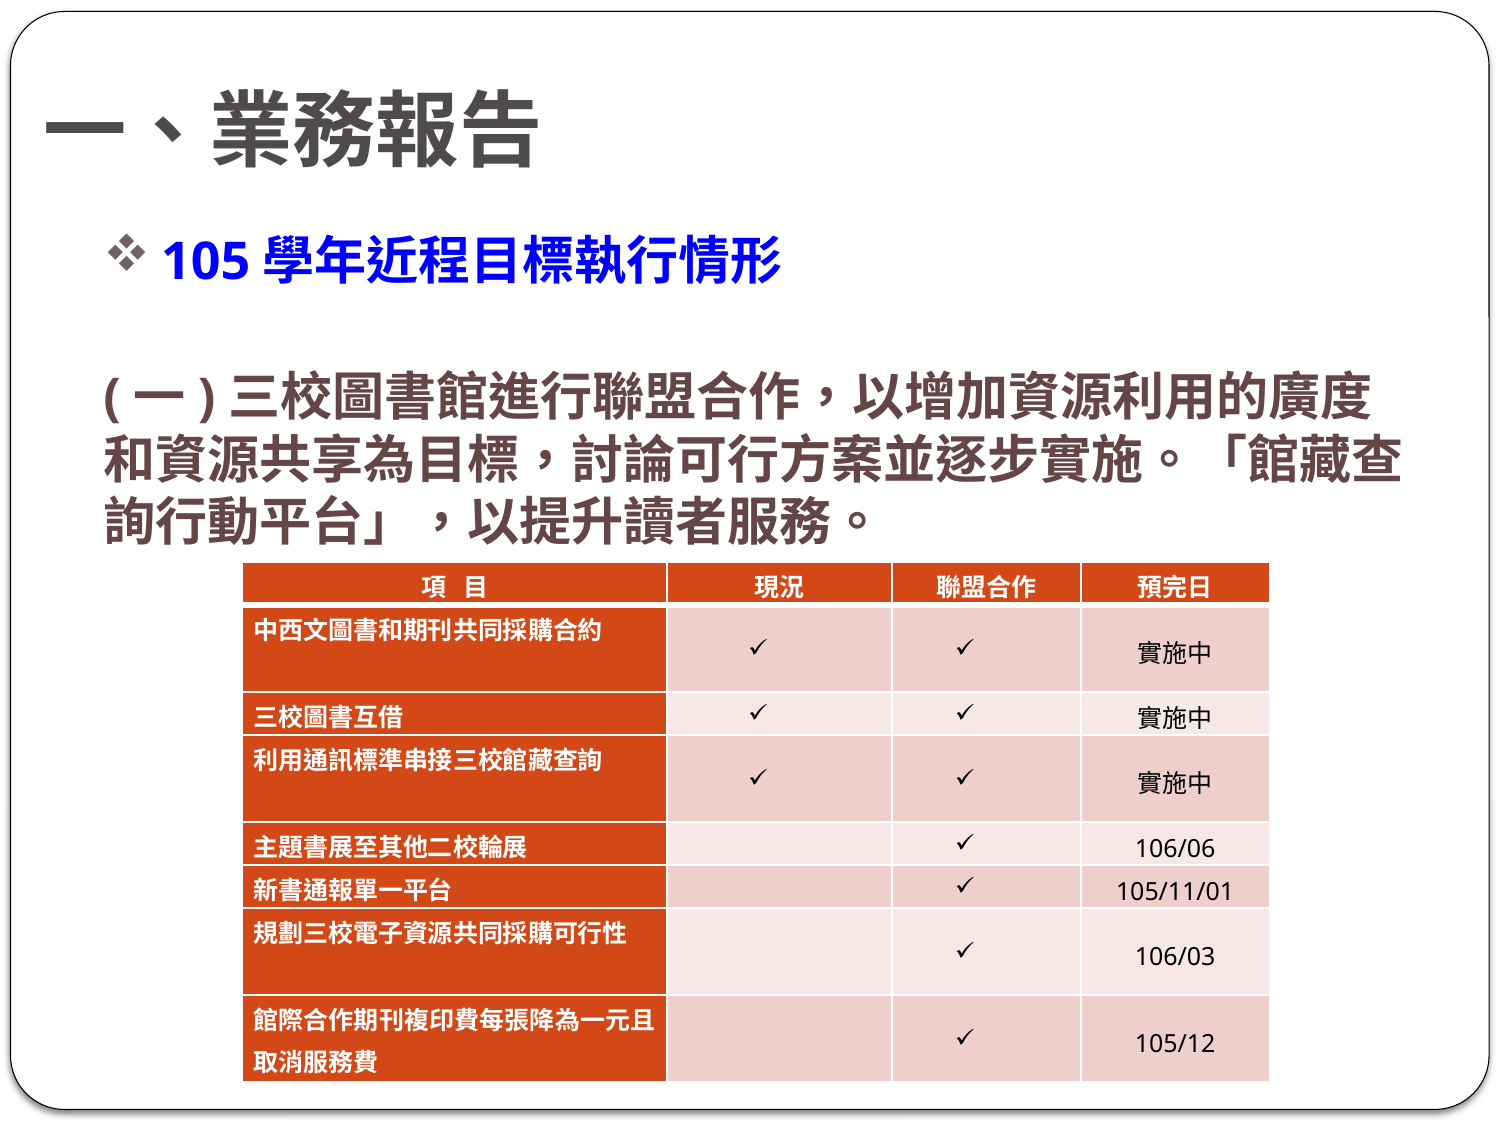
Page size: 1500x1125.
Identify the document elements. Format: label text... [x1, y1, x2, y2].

table_cell 中西文圖書和期刊共同採購合約 [243, 608, 666, 691]
table_cell [893, 823, 1080, 864]
table_header 項 目 [243, 563, 666, 602]
table_header 現況 [668, 563, 891, 602]
table_header 預完日 [1082, 563, 1269, 602]
table_cell [668, 909, 891, 994]
table_cell [893, 736, 1080, 821]
table_cell [668, 693, 891, 734]
table_cell [668, 996, 891, 1081]
table_cell 105/11/01 [1082, 866, 1269, 907]
table_cell [893, 608, 1080, 691]
table_cell [893, 996, 1080, 1081]
table_cell 實施中 [1082, 693, 1269, 734]
table_cell [668, 736, 891, 821]
table_cell [893, 693, 1080, 734]
table_cell 實施中 [1082, 608, 1269, 691]
table_cell 主題書展至其他二校輪展 [243, 823, 666, 864]
title 一、業務報告 [28, 54, 1445, 209]
table_header 聯盟合作 [893, 563, 1080, 602]
table_cell [893, 866, 1080, 907]
table_cell 三校圖書互借 [243, 693, 666, 734]
table_cell 館際合作期刊複印費每張降為一元且取消服務費 [243, 996, 666, 1081]
table_cell [668, 823, 891, 864]
table_cell 新書通報單一平台 [243, 866, 666, 907]
table_cell 106/06 [1082, 823, 1269, 864]
table_cell 實施中 [1082, 736, 1269, 821]
table_cell 規劃三校電子資源共同採購可行性 [243, 909, 666, 994]
text_box 105學年近程目標執行情形 (一)三校圖書館進行聯盟合作，以增加資源利用的廣度和資源共享為目標，討論可行方案並逐步實施。「館藏查詢行動平台」，以提升讀者服務。 [88, 208, 1436, 705]
table_cell 利用通訊標準串接三校館藏查詢 [243, 736, 666, 821]
table_cell 106/03 [1082, 909, 1269, 994]
table_cell [668, 866, 891, 907]
table_cell [893, 909, 1080, 994]
table_cell 105/12 [1082, 996, 1269, 1081]
table_cell [668, 608, 891, 691]
